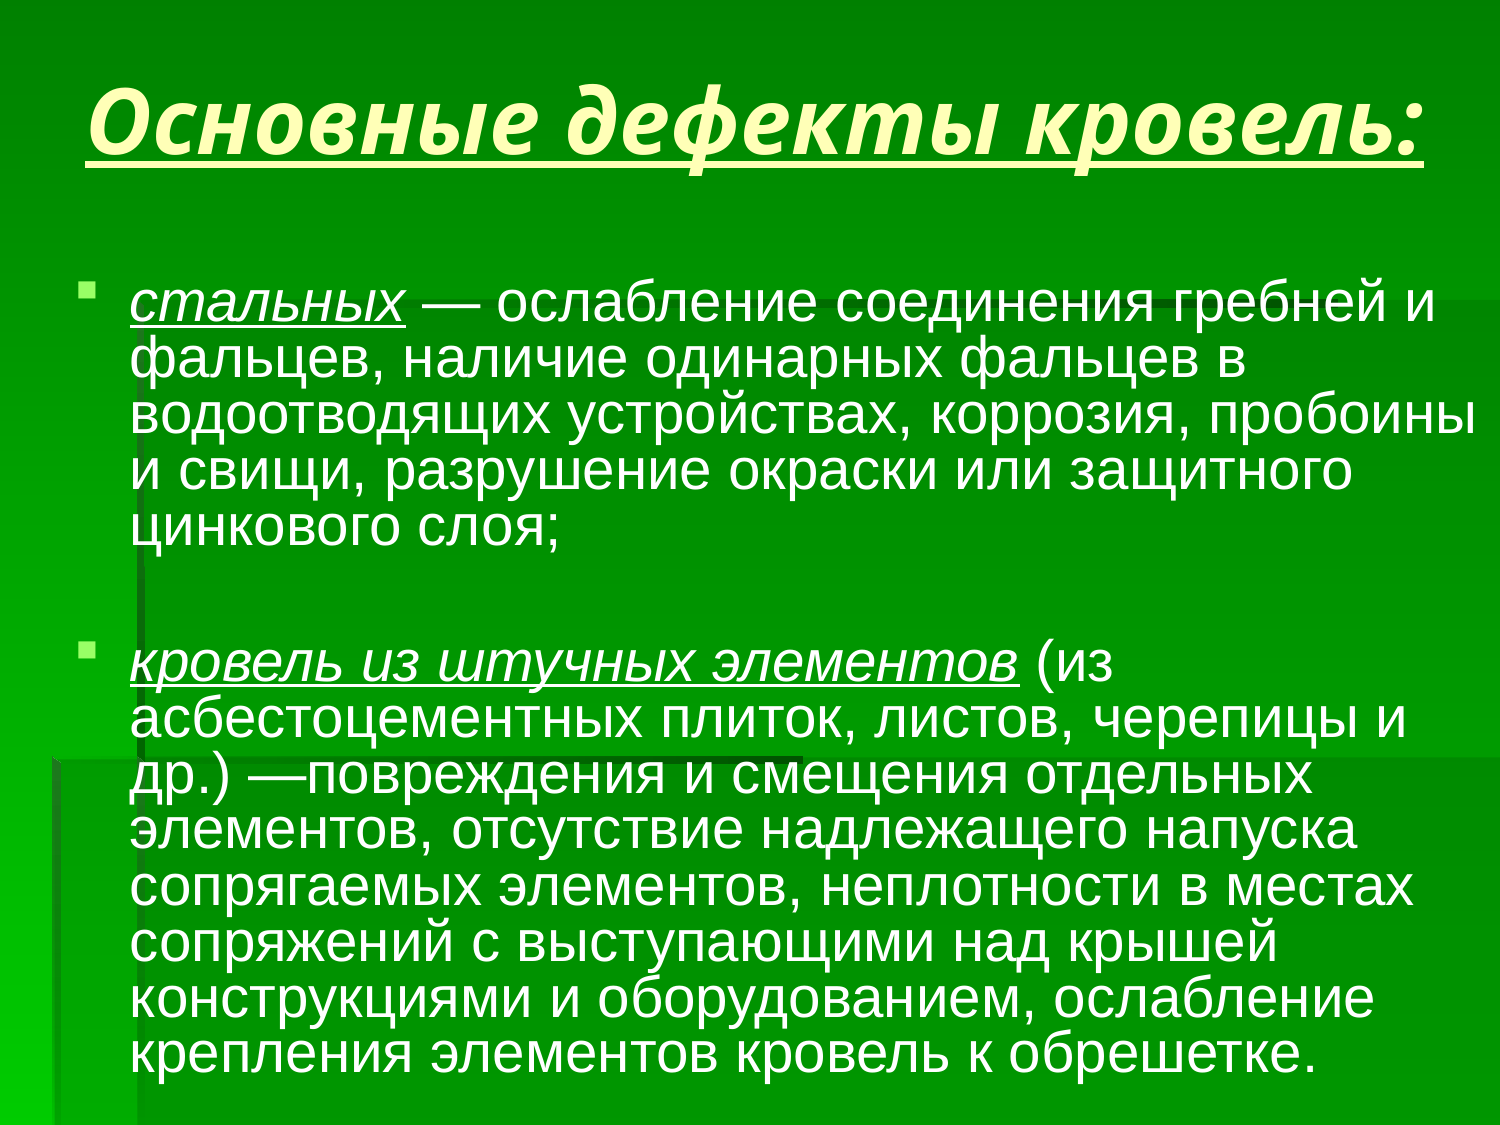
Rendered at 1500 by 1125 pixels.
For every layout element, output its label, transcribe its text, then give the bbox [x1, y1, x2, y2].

title Основные дефекты кровель: [70, 0, 1447, 236]
list стальных — ослабление соединения гребней и фальцев, наличие одинарных фальцев в водоотводящих устройствах, коррозия, пробоины и свищи, разрушение окраски или защитного цинкового слоя; кровель из штучных элементов (из асбестоцементных плиток, листов, черепицы и др.) —повреждения и смещения отдельных элементов, отсутствие надлежащего напуска сопрягаемых элементов, неплотности в местах сопряжений с выступающими над крышей конструкциями и оборудованием, ослабление крепления элементов кровель к обрешетке. [58, 269, 1500, 1125]
